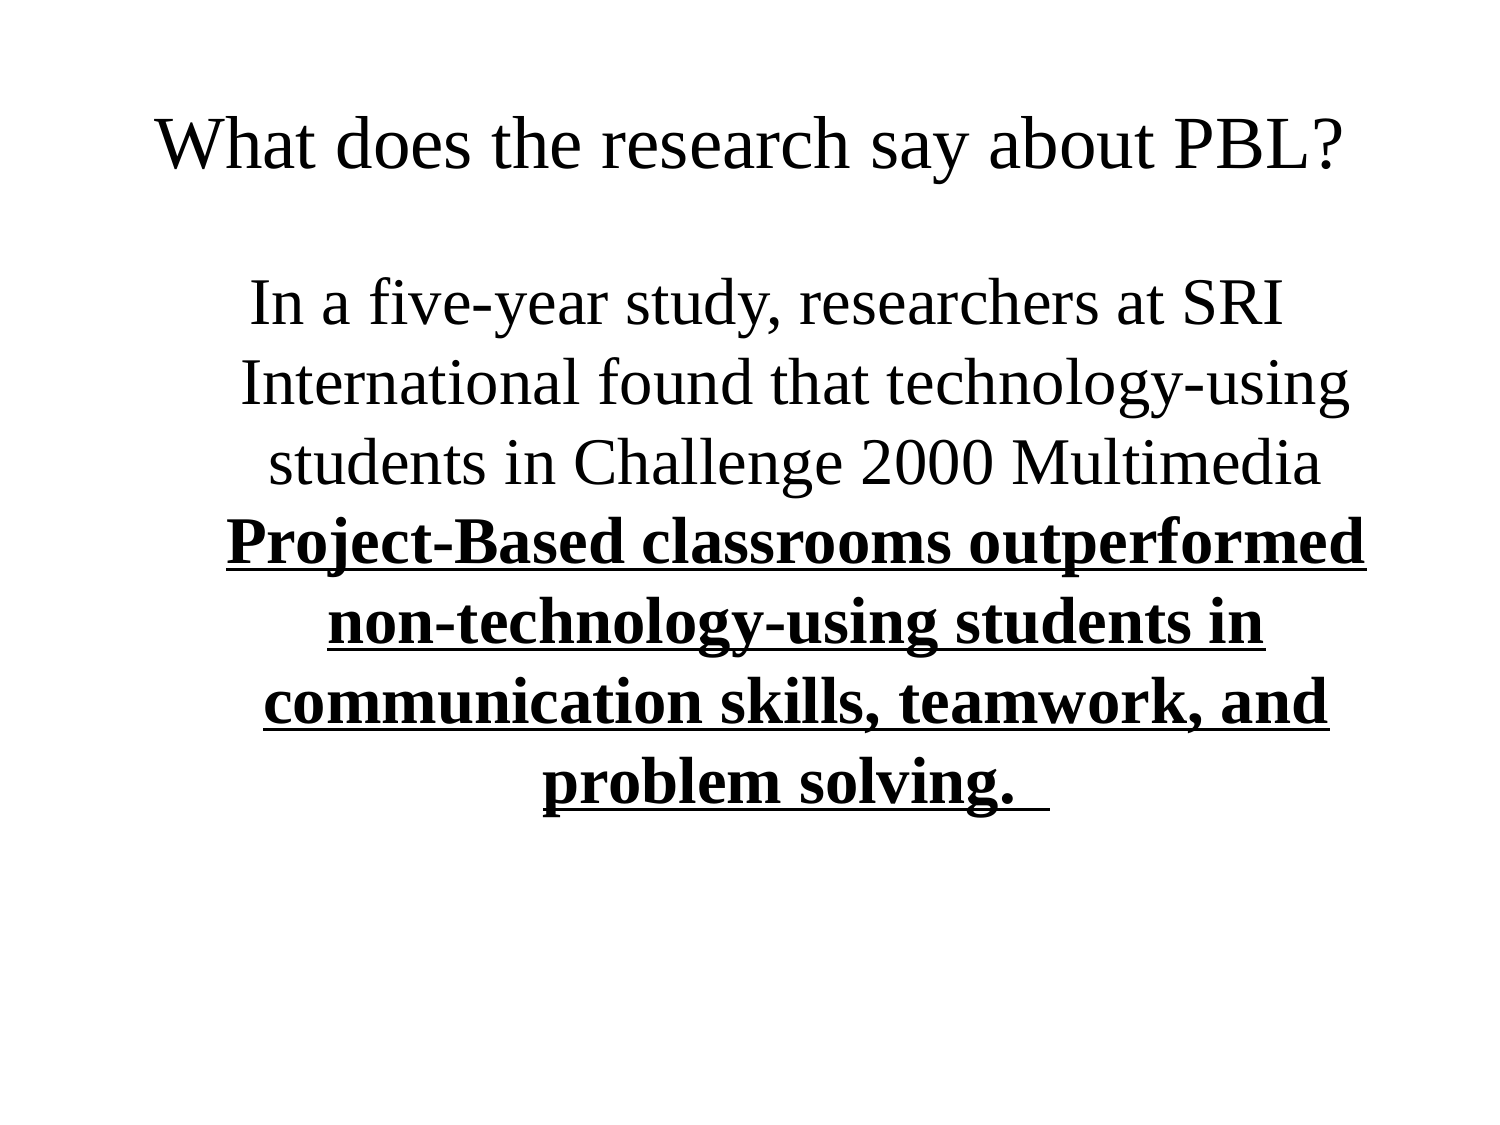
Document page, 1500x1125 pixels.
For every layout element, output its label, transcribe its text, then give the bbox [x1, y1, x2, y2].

list In a five-year study, researchers at SRI International found that technology-using students in Challenge 2000 Multimedia Project-Based classrooms outperformed non-technology-using students in communication skills, teamwork, and problem solving. [137, 249, 1400, 861]
title What does the research say about PBL? [75, 45, 1425, 233]
